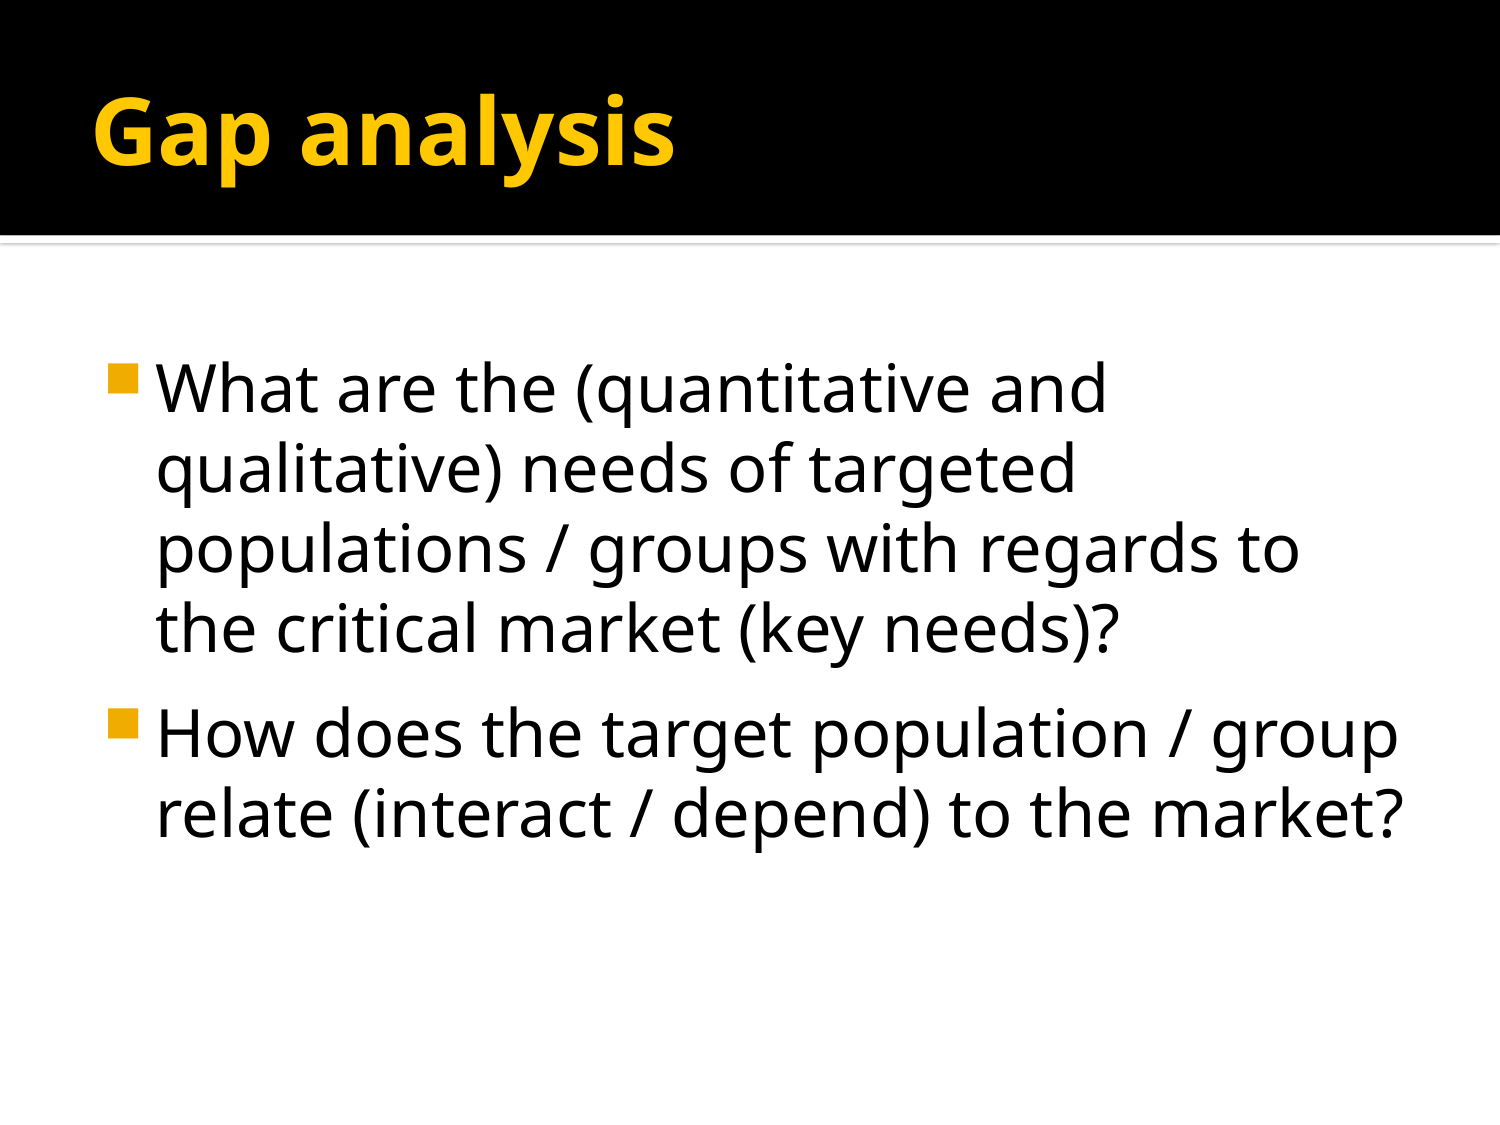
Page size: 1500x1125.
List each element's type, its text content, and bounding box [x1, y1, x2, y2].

title Gap analysis [75, 25, 1425, 231]
list What are the (quantitative and qualitative) needs of targeted populations / groups with regards to the critical market (key needs)? How does the target population / group relate (interact / depend) to the market? [74, 330, 1425, 1043]
